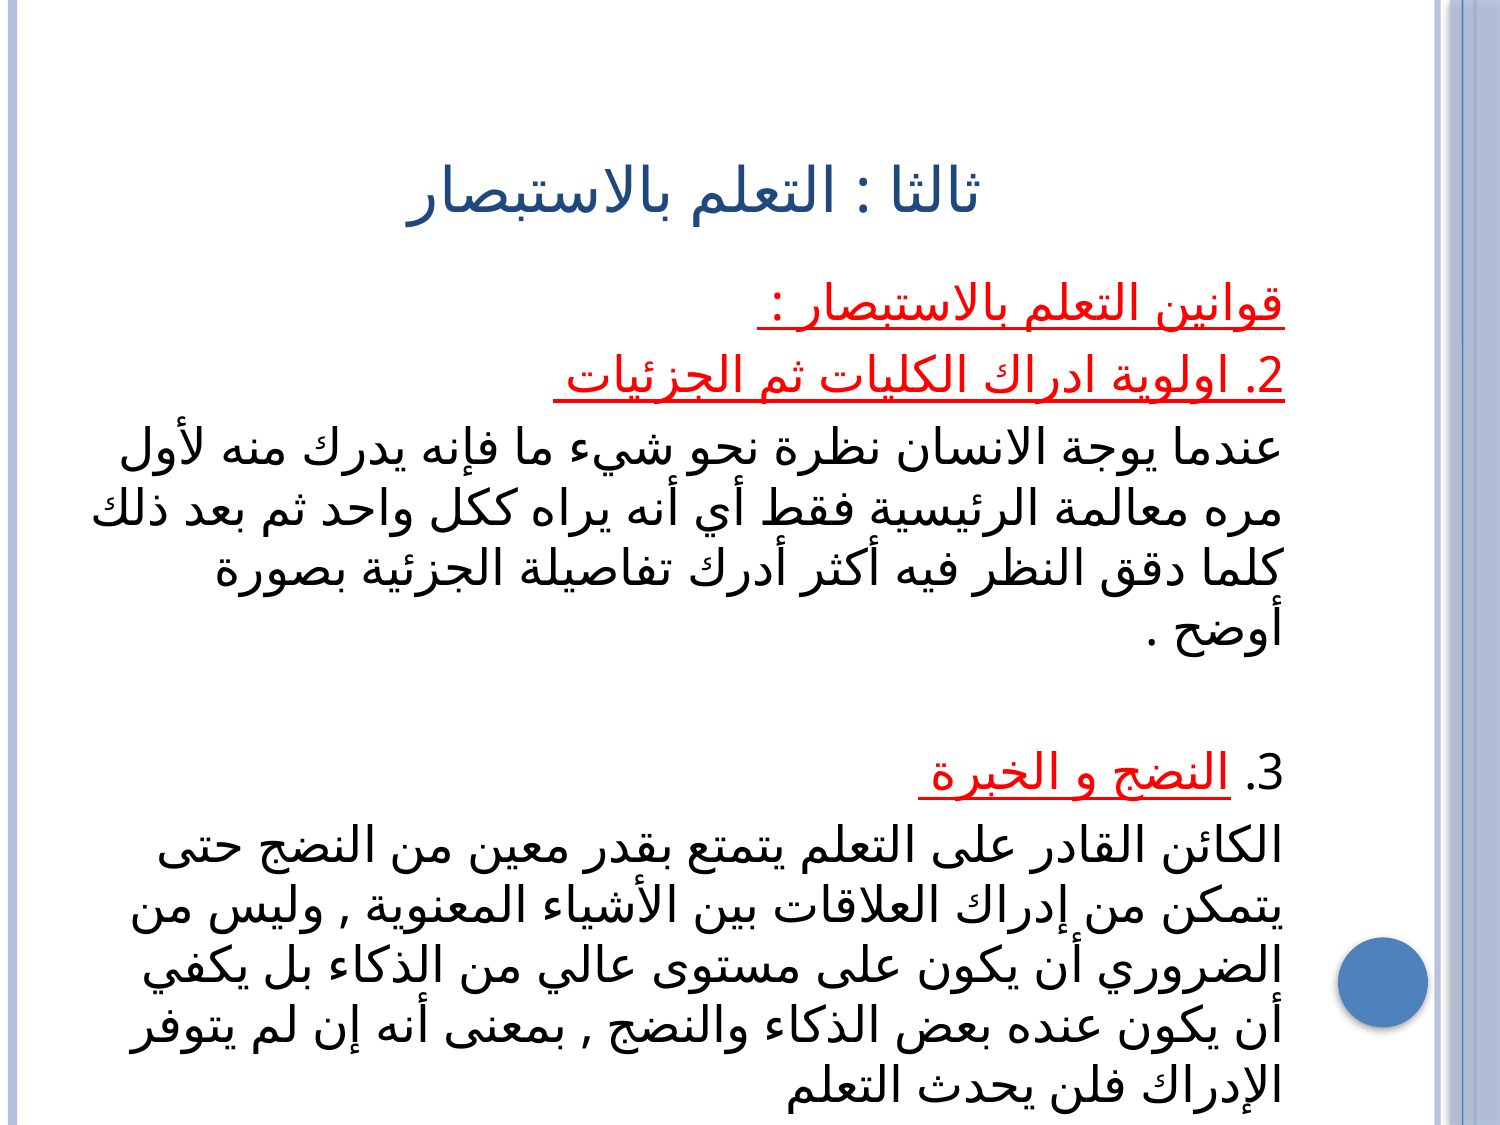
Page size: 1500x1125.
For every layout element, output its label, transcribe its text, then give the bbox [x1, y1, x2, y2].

list قوانين التعلم بالاستبصار : 2. اولوية ادراك الكليات ثم الجزئيات عندما يوجة الانسان نظرة نحو شيء ما فإنه يدرك منه لأول مره معالمة الرئيسية فقط أي أنه يراه ككل واحد ثم بعد ذلك كلما دقق النظر فيه أكثر أدرك تفاصيلة الجزئية بصورة أوضح . 3. النضج و الخبرة الكائن القادر على التعلم يتمتع بقدر معين من النضج حتى يتمكن من إدراك العلاقات بين الأشياء المعنوية , وليس من الضروري أن يكون على مستوى عالي من الذكاء بل يكفي أن يكون عنده بعض الذكاء والنضج , بمعنى أنه إن لم يتوفر الإدراك فلن يحدث التعلم [75, 262, 1300, 1062]
title ثالثا : التعلم بالاستبصار [75, 45, 1300, 233]
